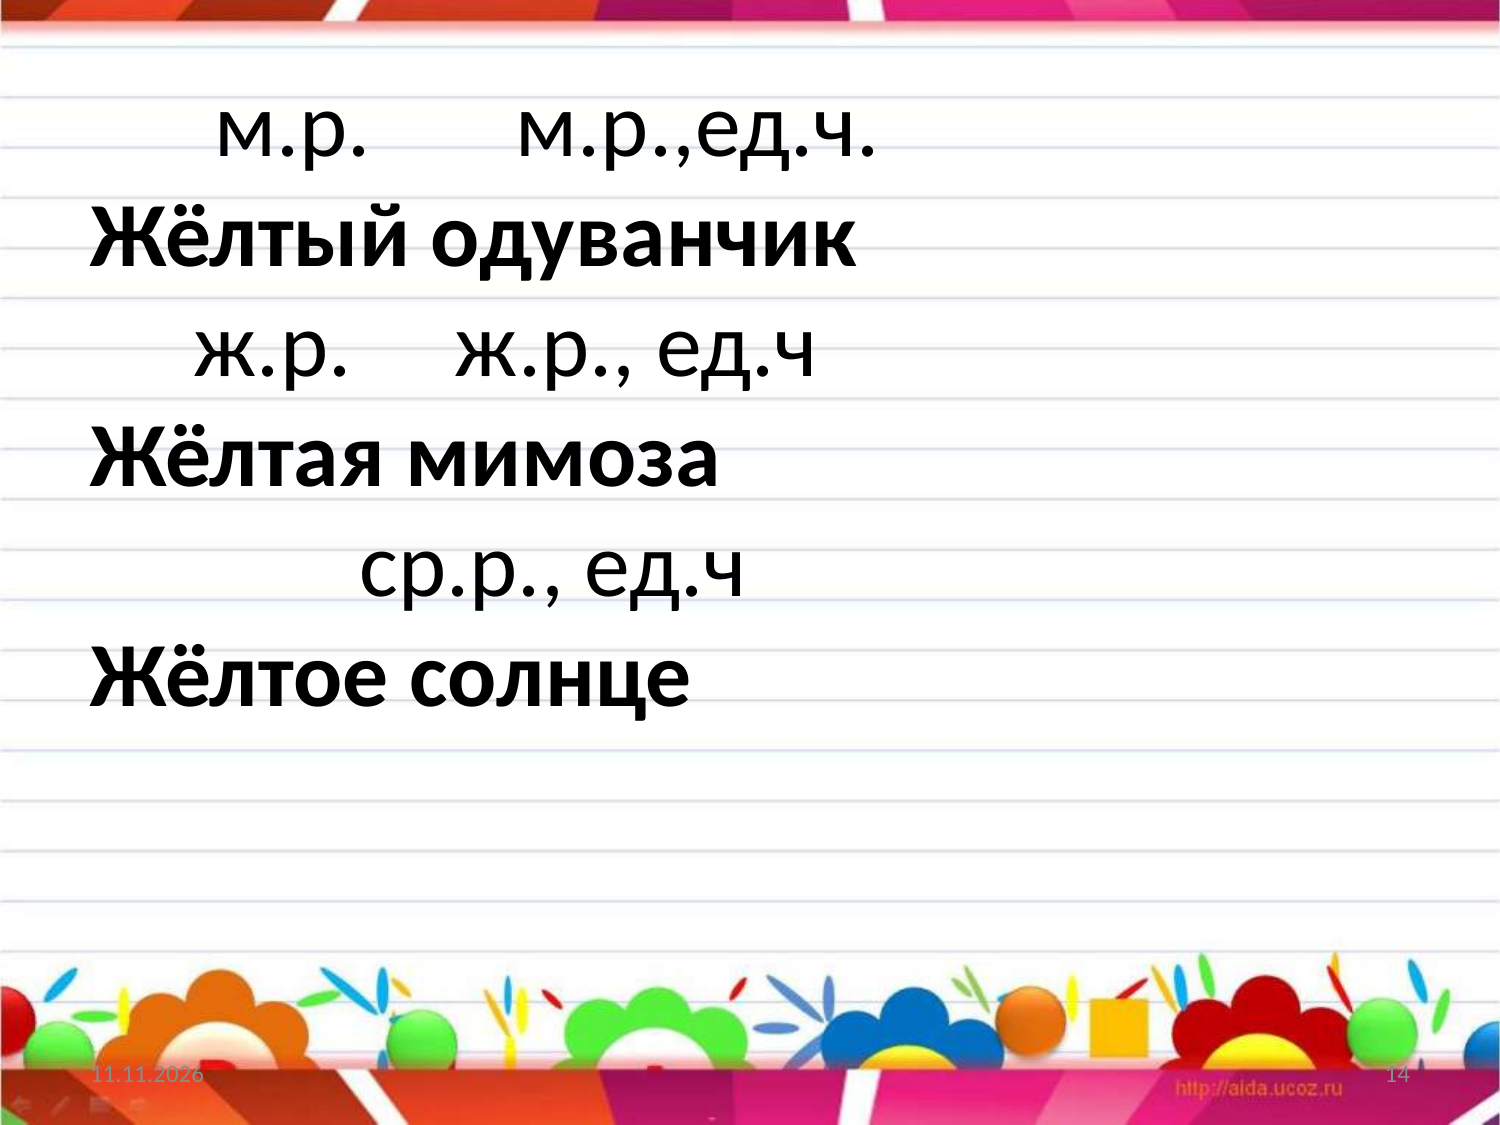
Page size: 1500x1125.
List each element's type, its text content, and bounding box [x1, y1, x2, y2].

picture [0, 0, 1500, 1125]
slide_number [75, 1042, 425, 1103]
title м.р. м.р.,ед.ч. Жёлтый одуванчик ж.р. ж.р., ед.ч Жёлтая мимоза ср.р., ед.ч Жёлтое солнце [74, 44, 1426, 965]
slide_number 14 [1074, 1042, 1425, 1103]
